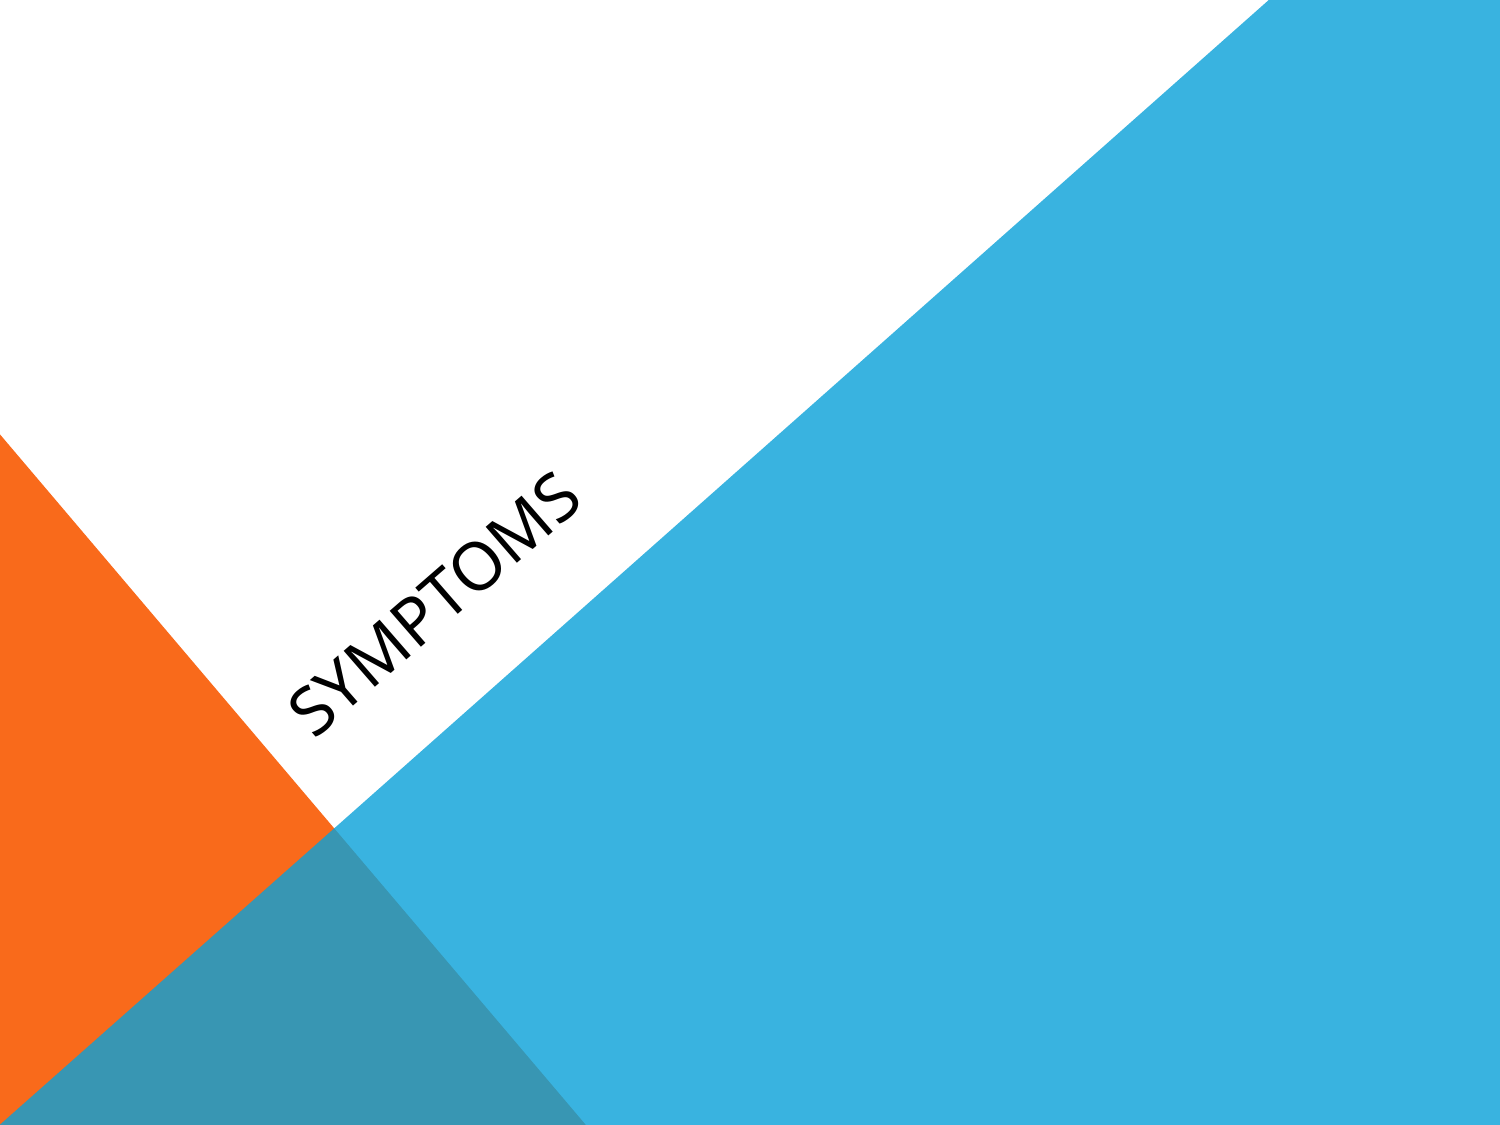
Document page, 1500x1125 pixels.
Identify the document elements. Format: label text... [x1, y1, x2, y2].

title Symptoms [182, 4, 1012, 762]
